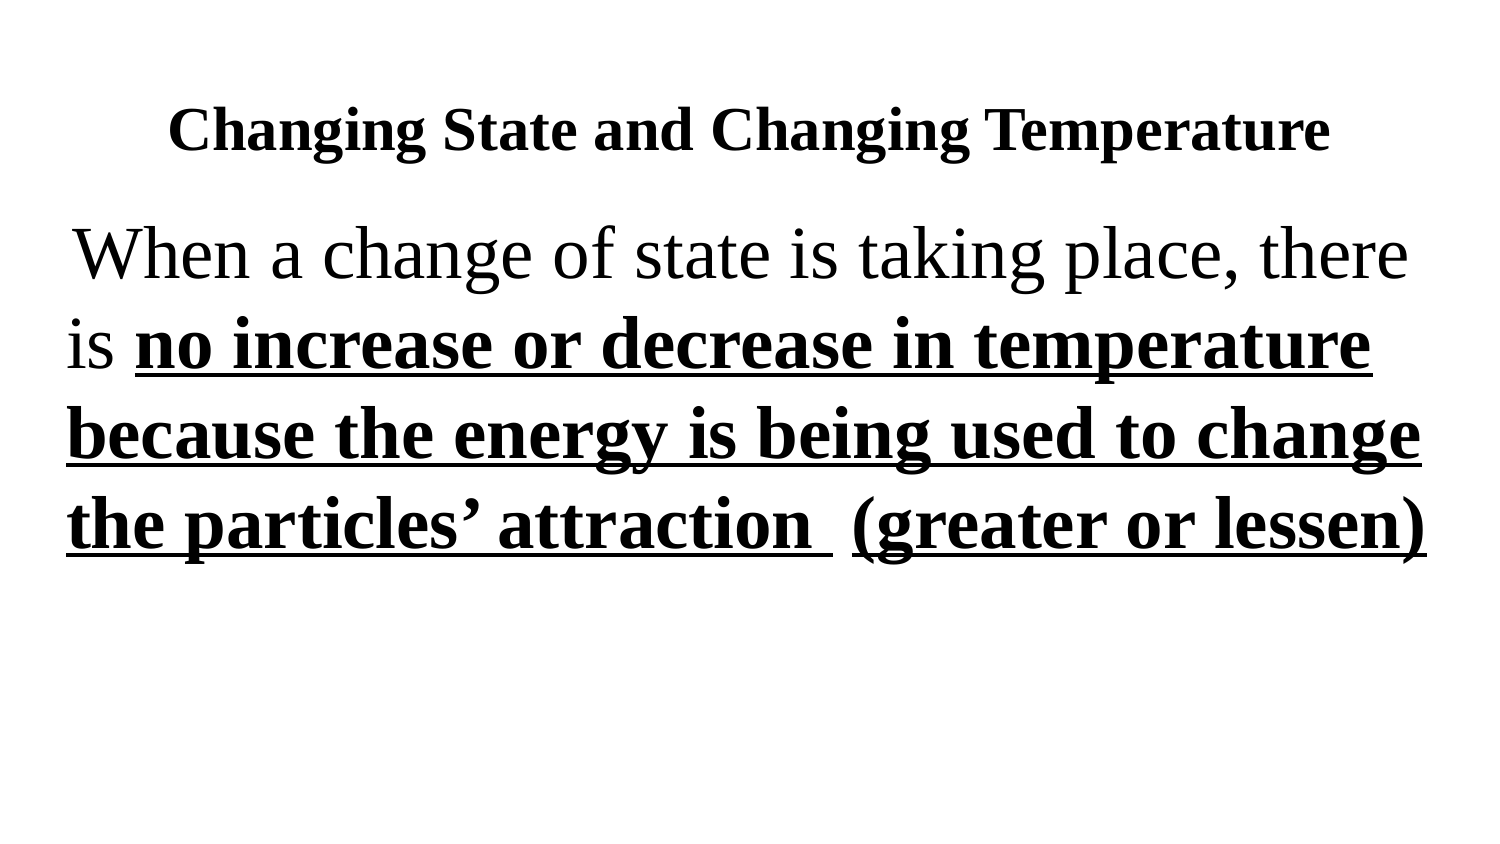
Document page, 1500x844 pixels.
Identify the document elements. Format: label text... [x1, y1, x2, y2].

list When a change of state is taking place, there is no increase or decrease in temperature because the energy is being used to change the particles’ attraction (greater or lessen) [51, 189, 1449, 750]
title Changing State and Changing Temperature [51, 72, 1449, 167]
